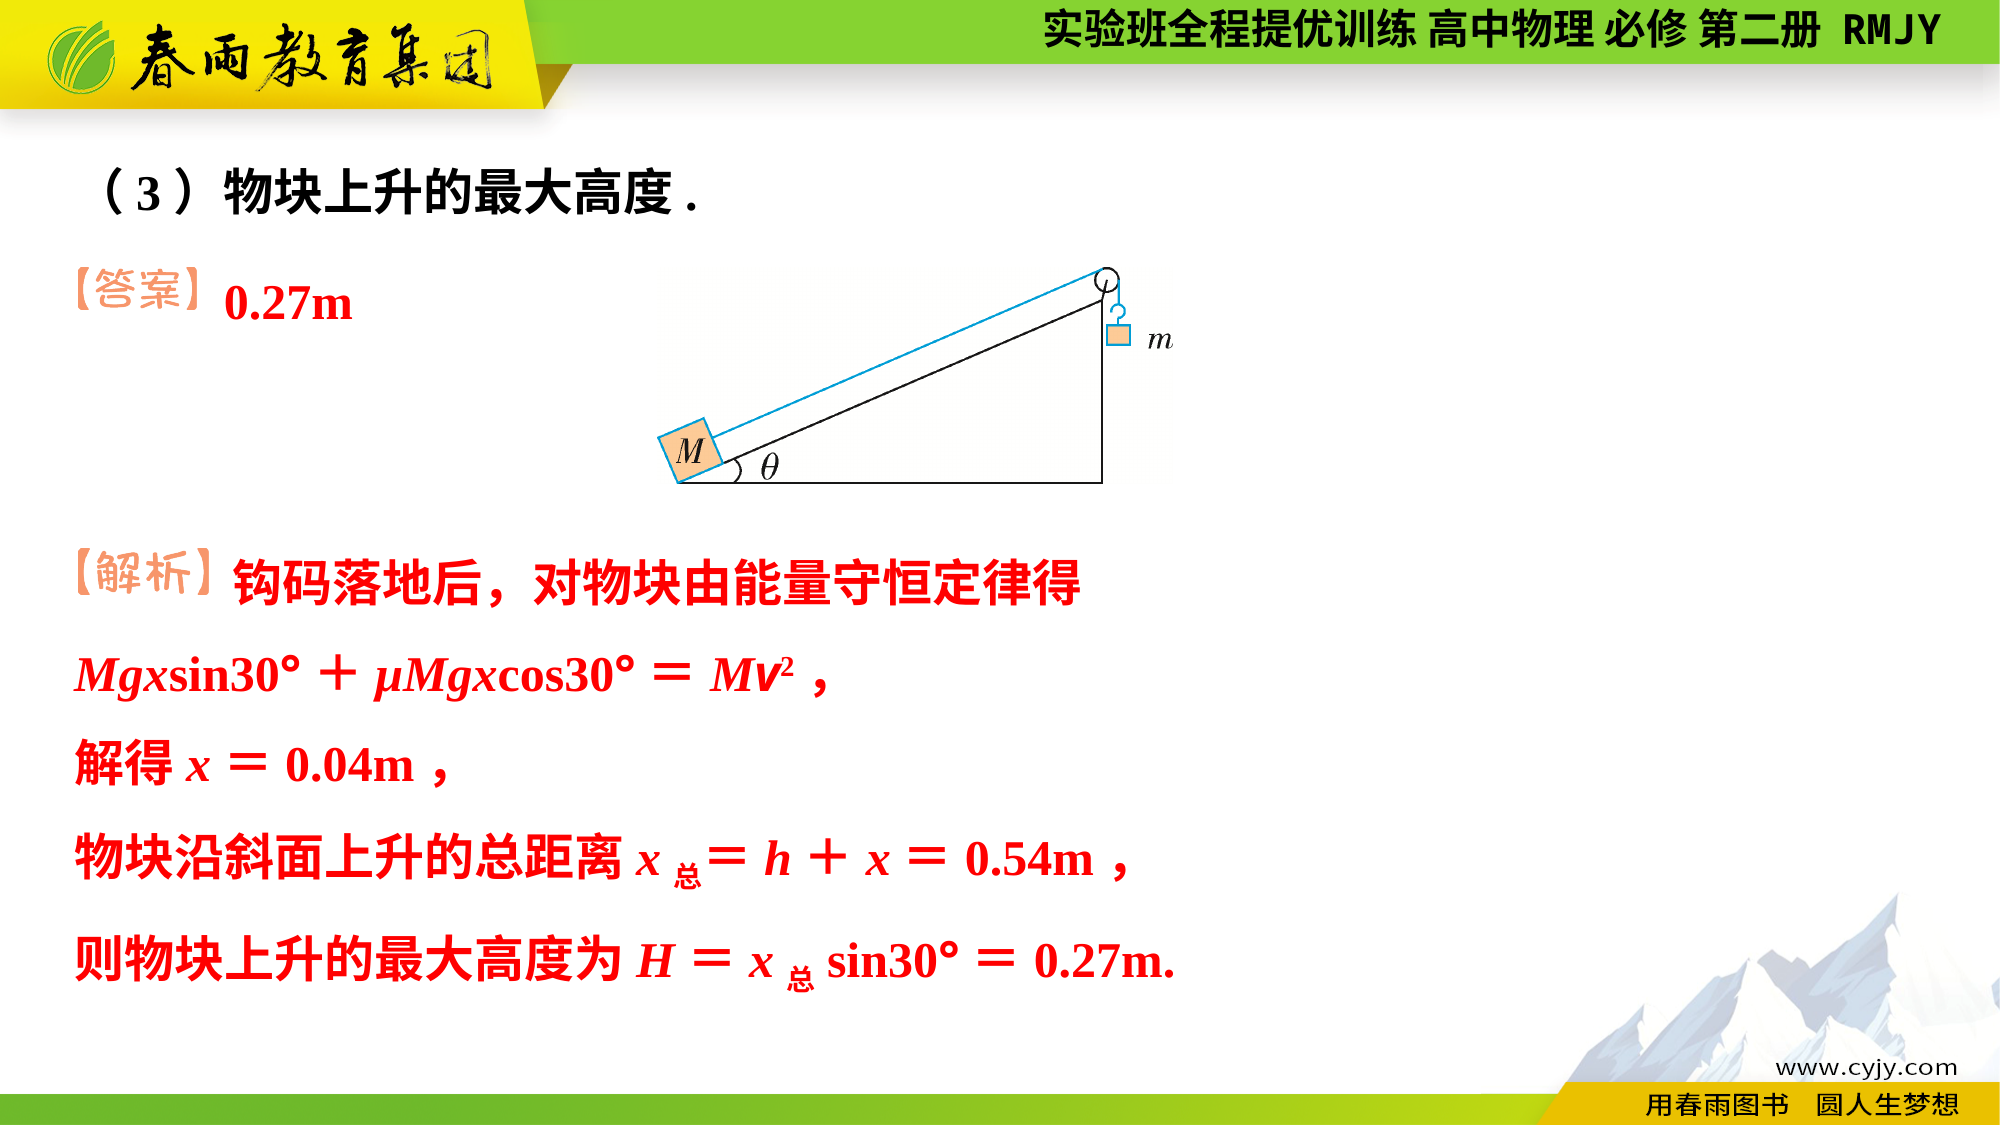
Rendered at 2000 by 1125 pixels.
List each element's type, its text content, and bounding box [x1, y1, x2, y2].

list （3）物块上升的最大高度. [59, 122, 1944, 217]
text_box 0.27m [209, 231, 369, 337]
picture [0, 0, 2000, 1125]
